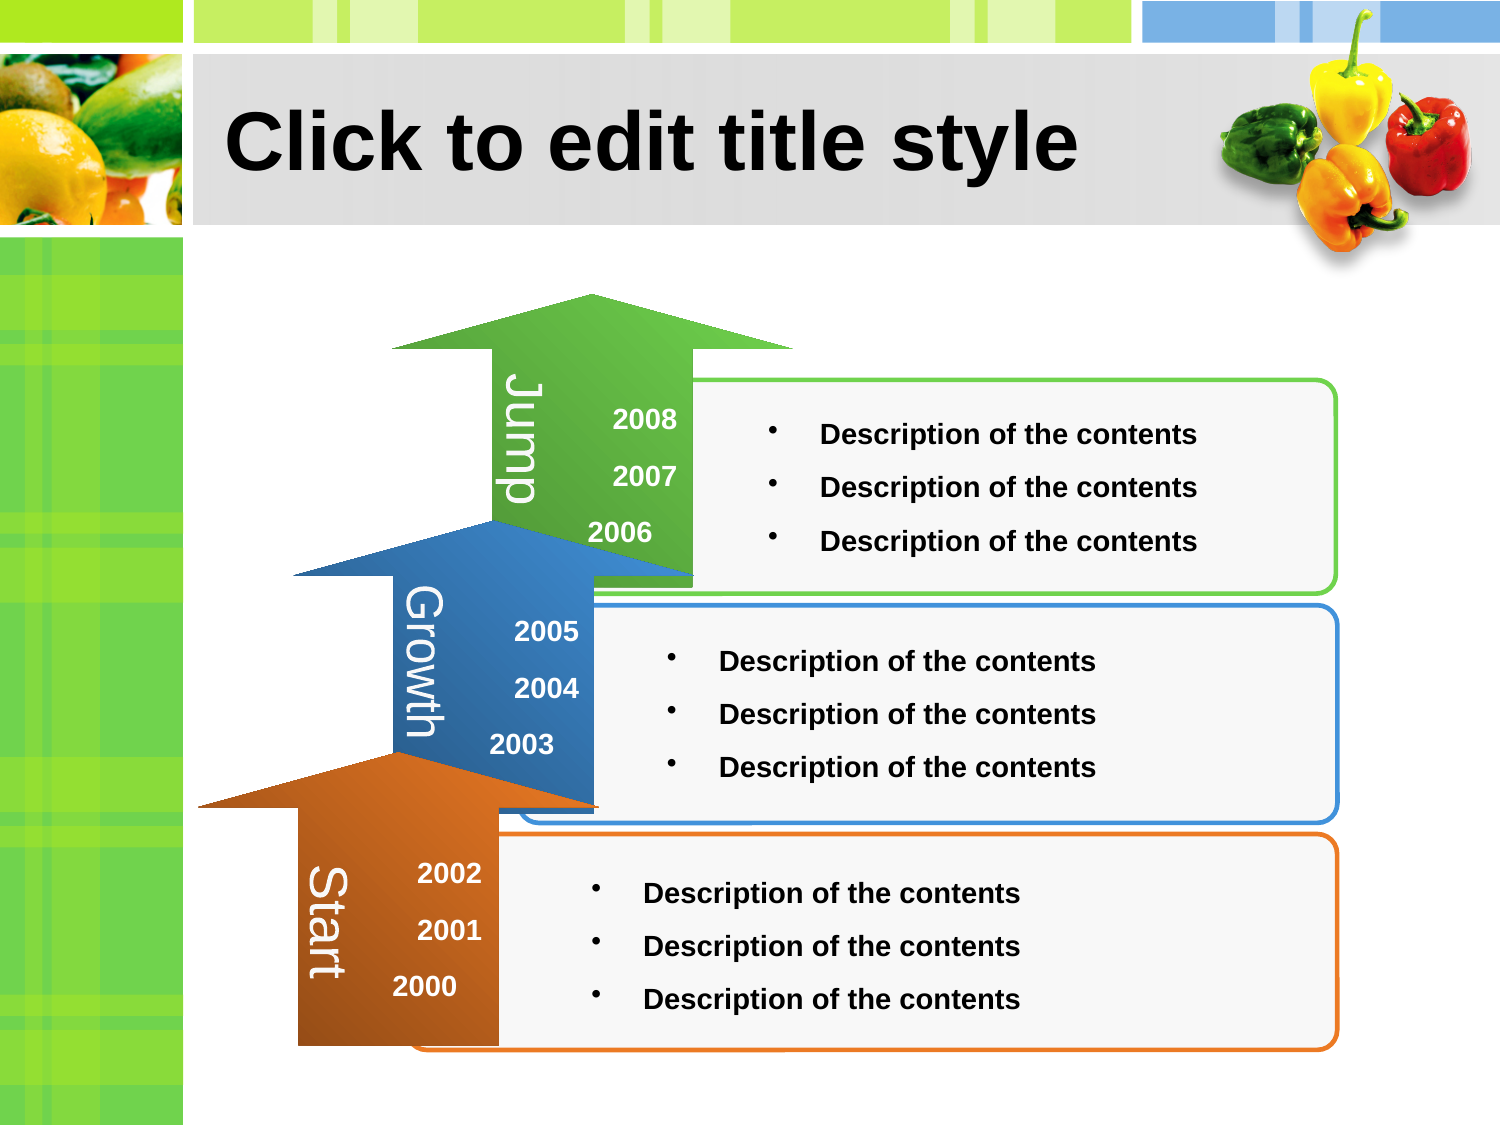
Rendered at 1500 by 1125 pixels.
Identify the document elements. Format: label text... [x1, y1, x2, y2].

text_box [497, 834, 1338, 1050]
text_box 2005 2004 2003 [468, 598, 594, 810]
text_box Description of the contents Description of the contents Description of the contents [576, 863, 1165, 1023]
text_box [522, 605, 1338, 823]
text_box Description of the contents Description of the contents Description of the contents [753, 404, 1285, 565]
text_box [198, 752, 499, 1046]
text_box 2008 2007 2006 [567, 386, 693, 598]
picture [1207, 9, 1483, 279]
text_box Description of the contents Description of the contents Description of the contents [652, 631, 1240, 791]
picture [0, 54, 182, 225]
text_box 2002 2001 2000 [371, 840, 497, 1052]
title Click to edit title style [209, 75, 1275, 200]
text_box [293, 520, 567, 771]
text_box [499, 810, 594, 814]
text_box [693, 379, 1336, 594]
text_box [392, 294, 793, 540]
